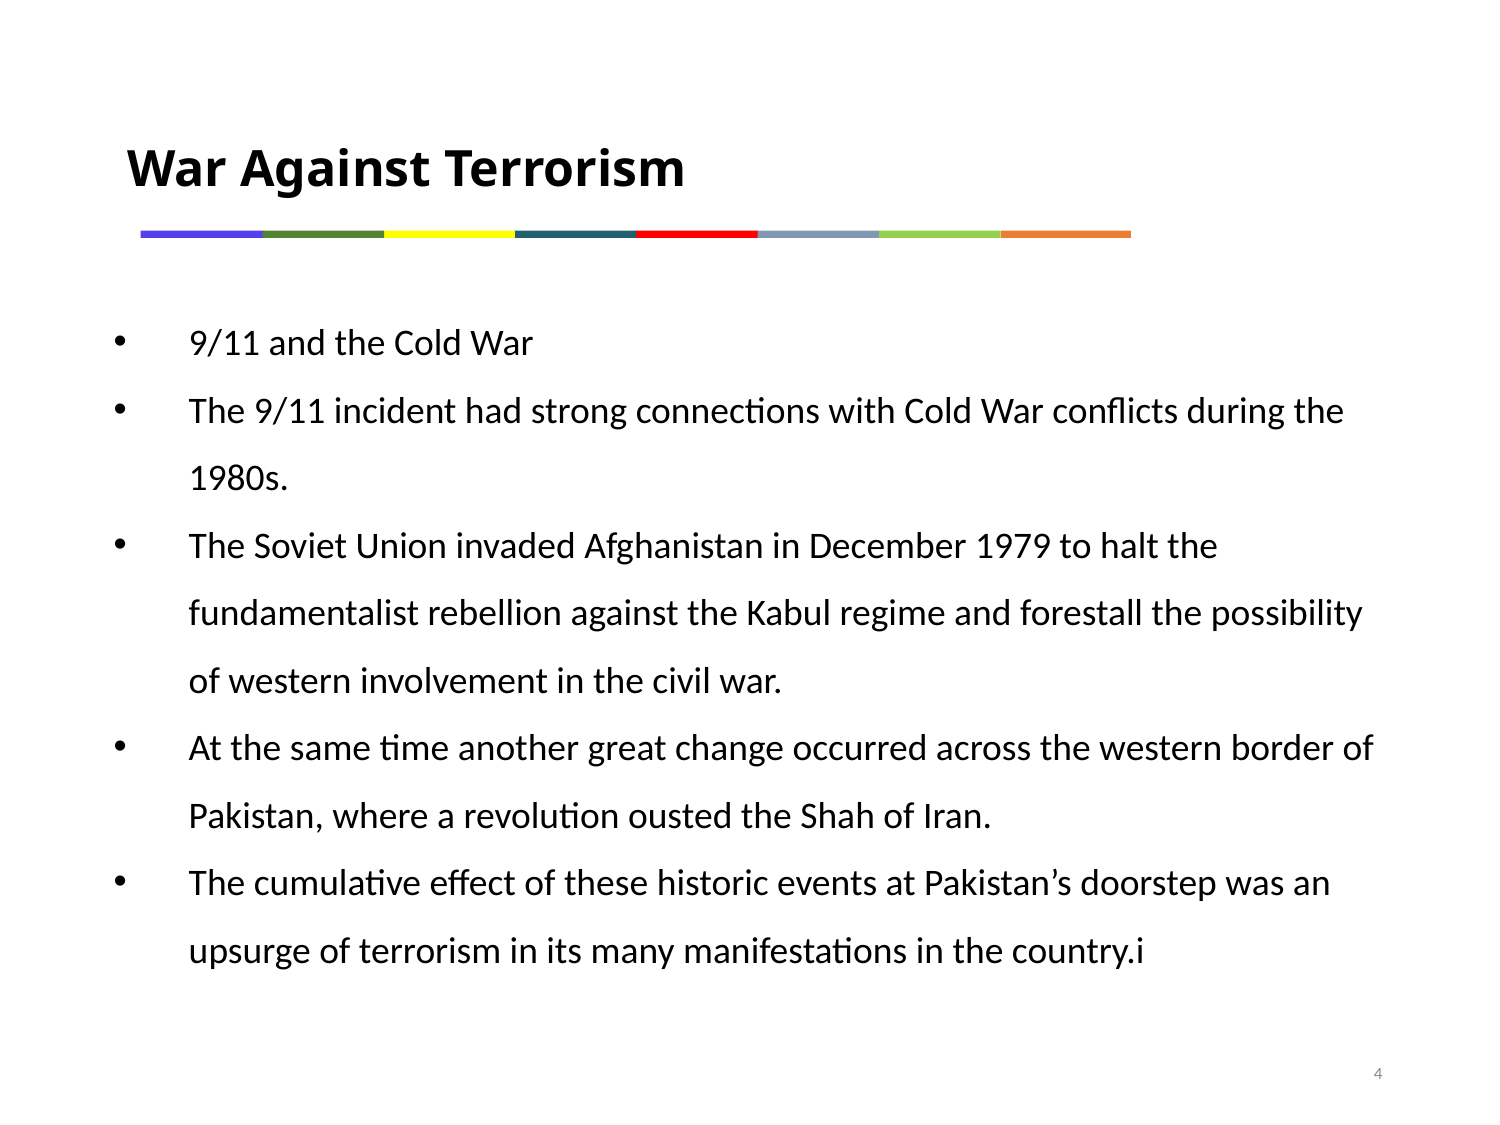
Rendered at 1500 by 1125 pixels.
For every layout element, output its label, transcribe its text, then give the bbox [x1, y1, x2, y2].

text_box 9/11 and the Cold War The 9/11 incident had strong connections with Cold War conflicts during the 1980s. The Soviet Union invaded Afghanistan in December 1979 to halt the fundamentalist rebellion against the Kabul regime and forestall the possibility of western involvement in the civil war. At the same time another great change occurred across the western border of Pakistan, where a revolution ousted the Shah of Iran. The cumulative effect of these historic events at Pakistan’s doorstep was an upsurge of terrorism in its many manifestations in the country.i [98, 288, 1415, 979]
text_box War Against Terrorism [112, 120, 1500, 276]
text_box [140, 230, 1131, 239]
slide_number 4 [1060, 1042, 1398, 1103]
